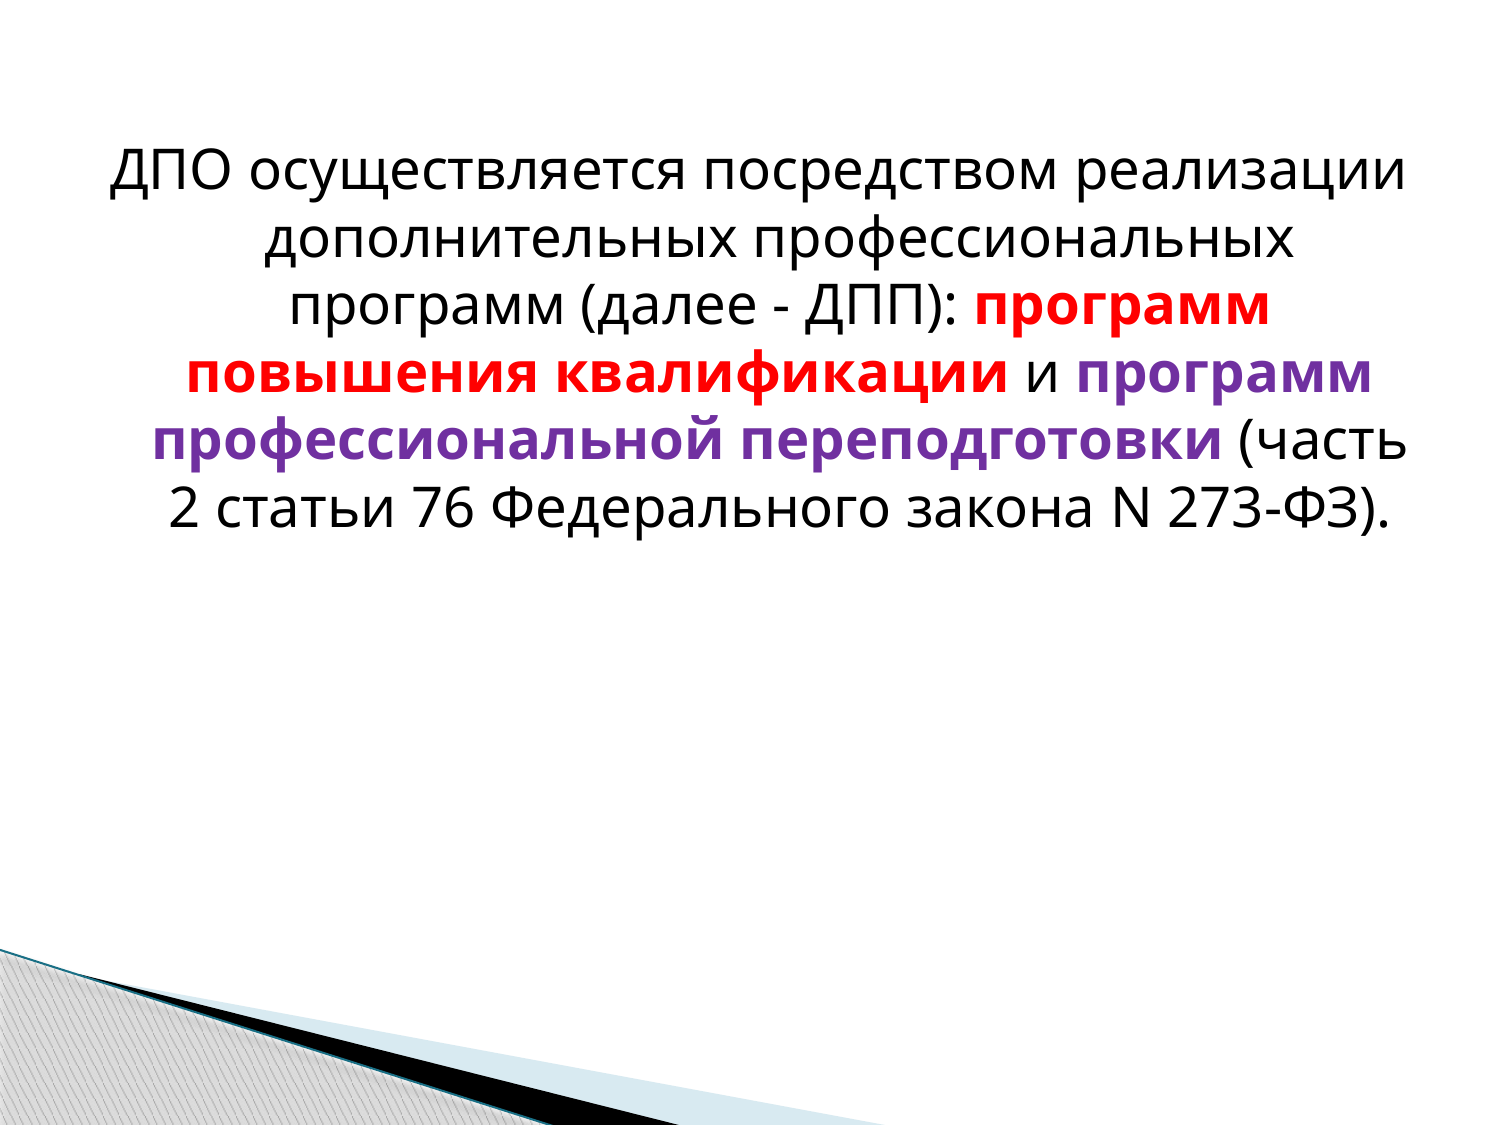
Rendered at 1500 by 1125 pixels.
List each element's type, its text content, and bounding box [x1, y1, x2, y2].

list ДПО осуществляется посредством реализации дополнительных профессиональных программ (далее - ДПП): программ повышения квалификации и программ профессиональной переподготовки (часть 2 статьи 76 Федерального закона N 273-ФЗ). [75, 50, 1425, 1005]
